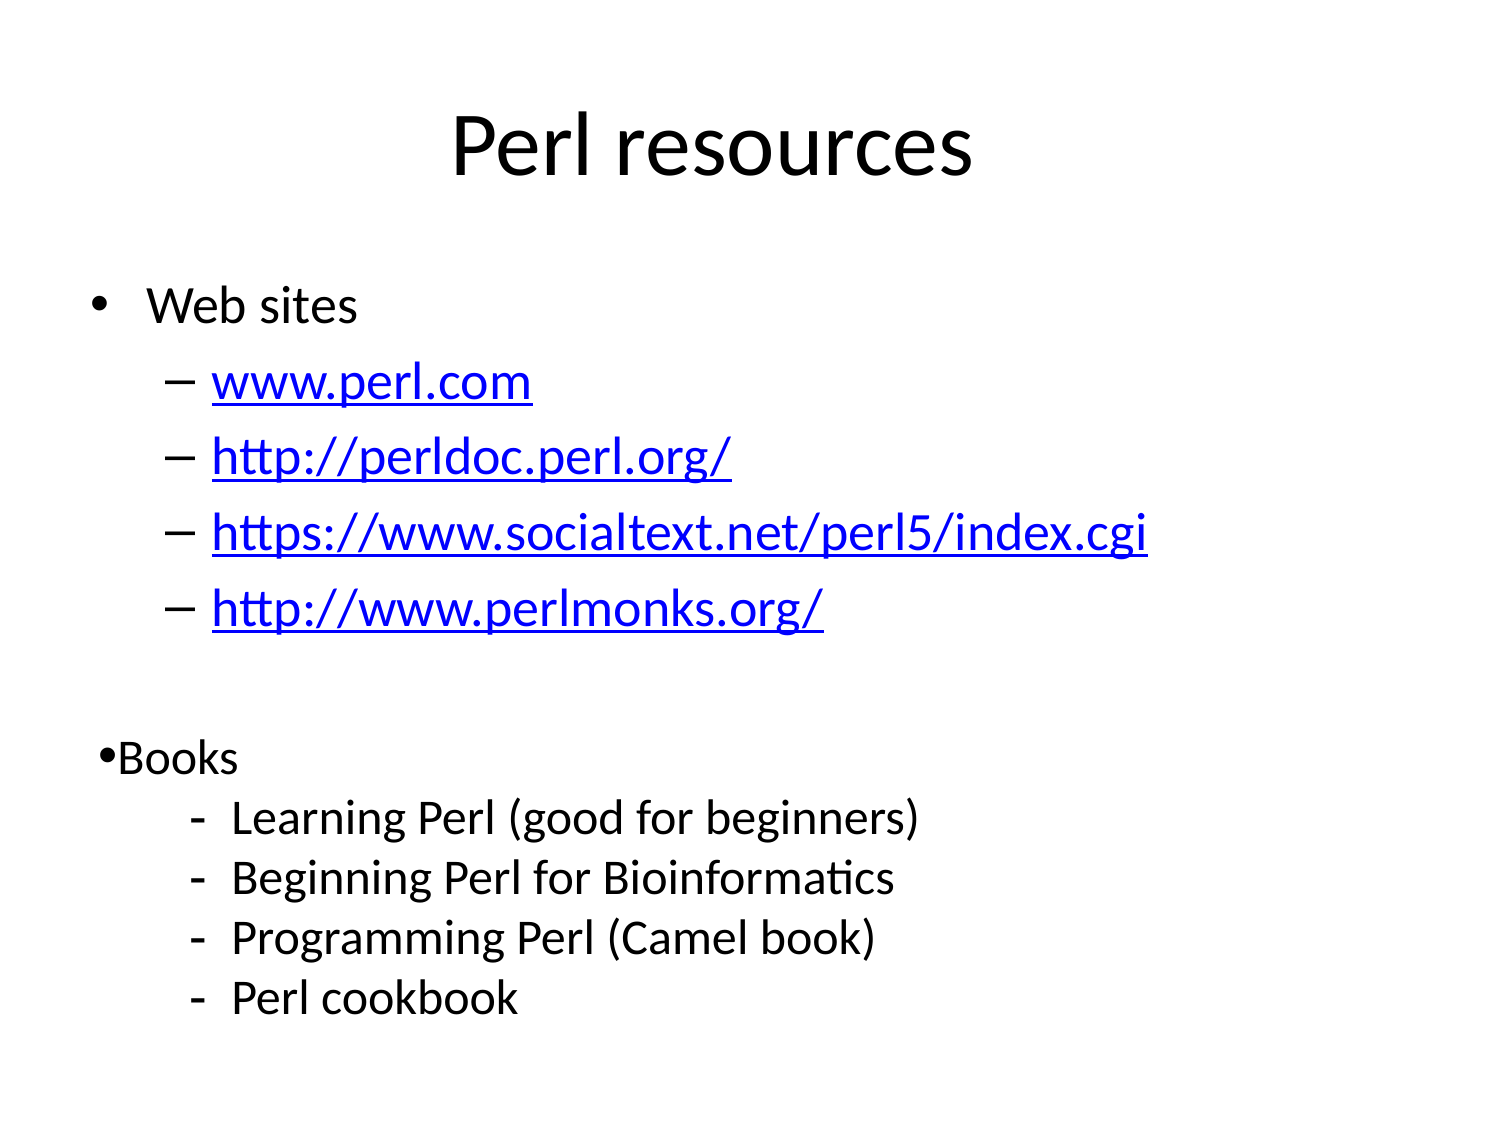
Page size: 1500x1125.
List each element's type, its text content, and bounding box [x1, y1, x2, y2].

list Web sites www.perl.com http://perldoc.perl.org/ https://www.socialtext.net/perl5/index.cgi http://www.perlmonks.org/ [75, 262, 1425, 731]
text_box Books Learning Perl (good for beginners) Beginning Perl for Bioinformatics Programming Perl (Camel book) Perl cookbook [83, 687, 936, 1125]
title Perl resources [75, 45, 1425, 233]
